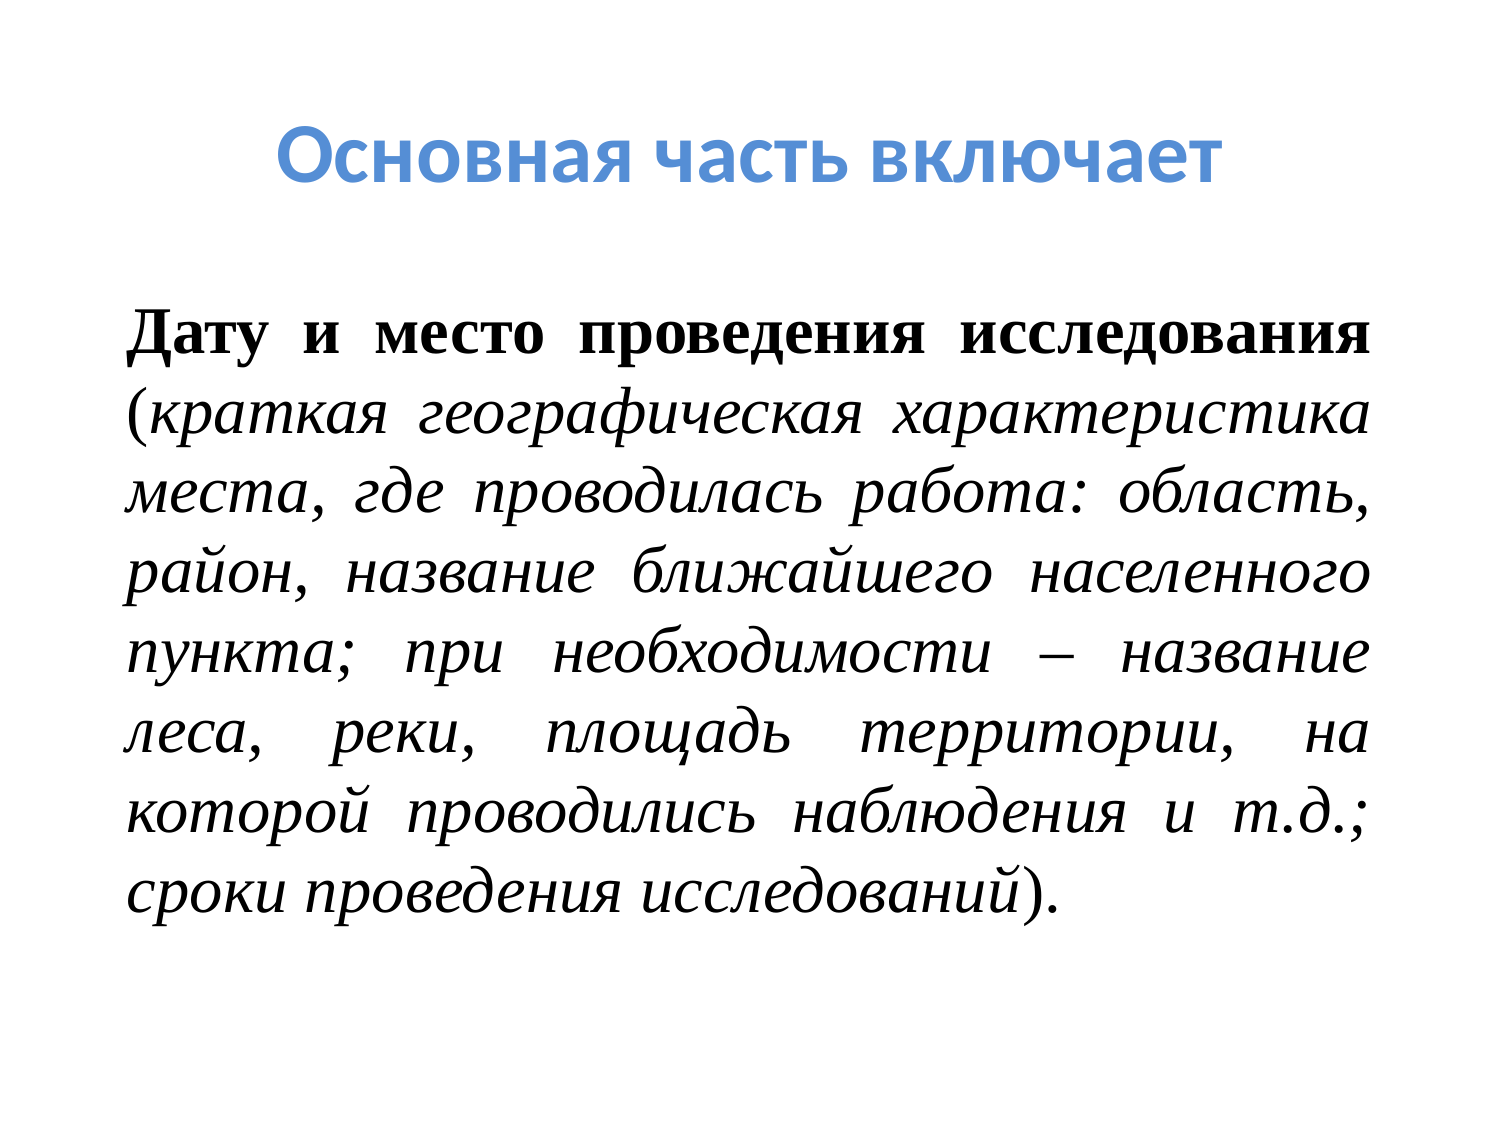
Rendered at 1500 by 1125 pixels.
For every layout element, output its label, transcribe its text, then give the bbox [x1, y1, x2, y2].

text_box Основная часть включает [74, 90, 1425, 230]
text_box Дату и место проведения исследования (краткая географическая характеристика места, где проводилась работа: область, район, название ближайшего населенного пункта; при необходимости – название леса, реки, площадь территории, на которой проводились наблюдения и т.д.; сроки проведения исследований). [112, 279, 1388, 934]
